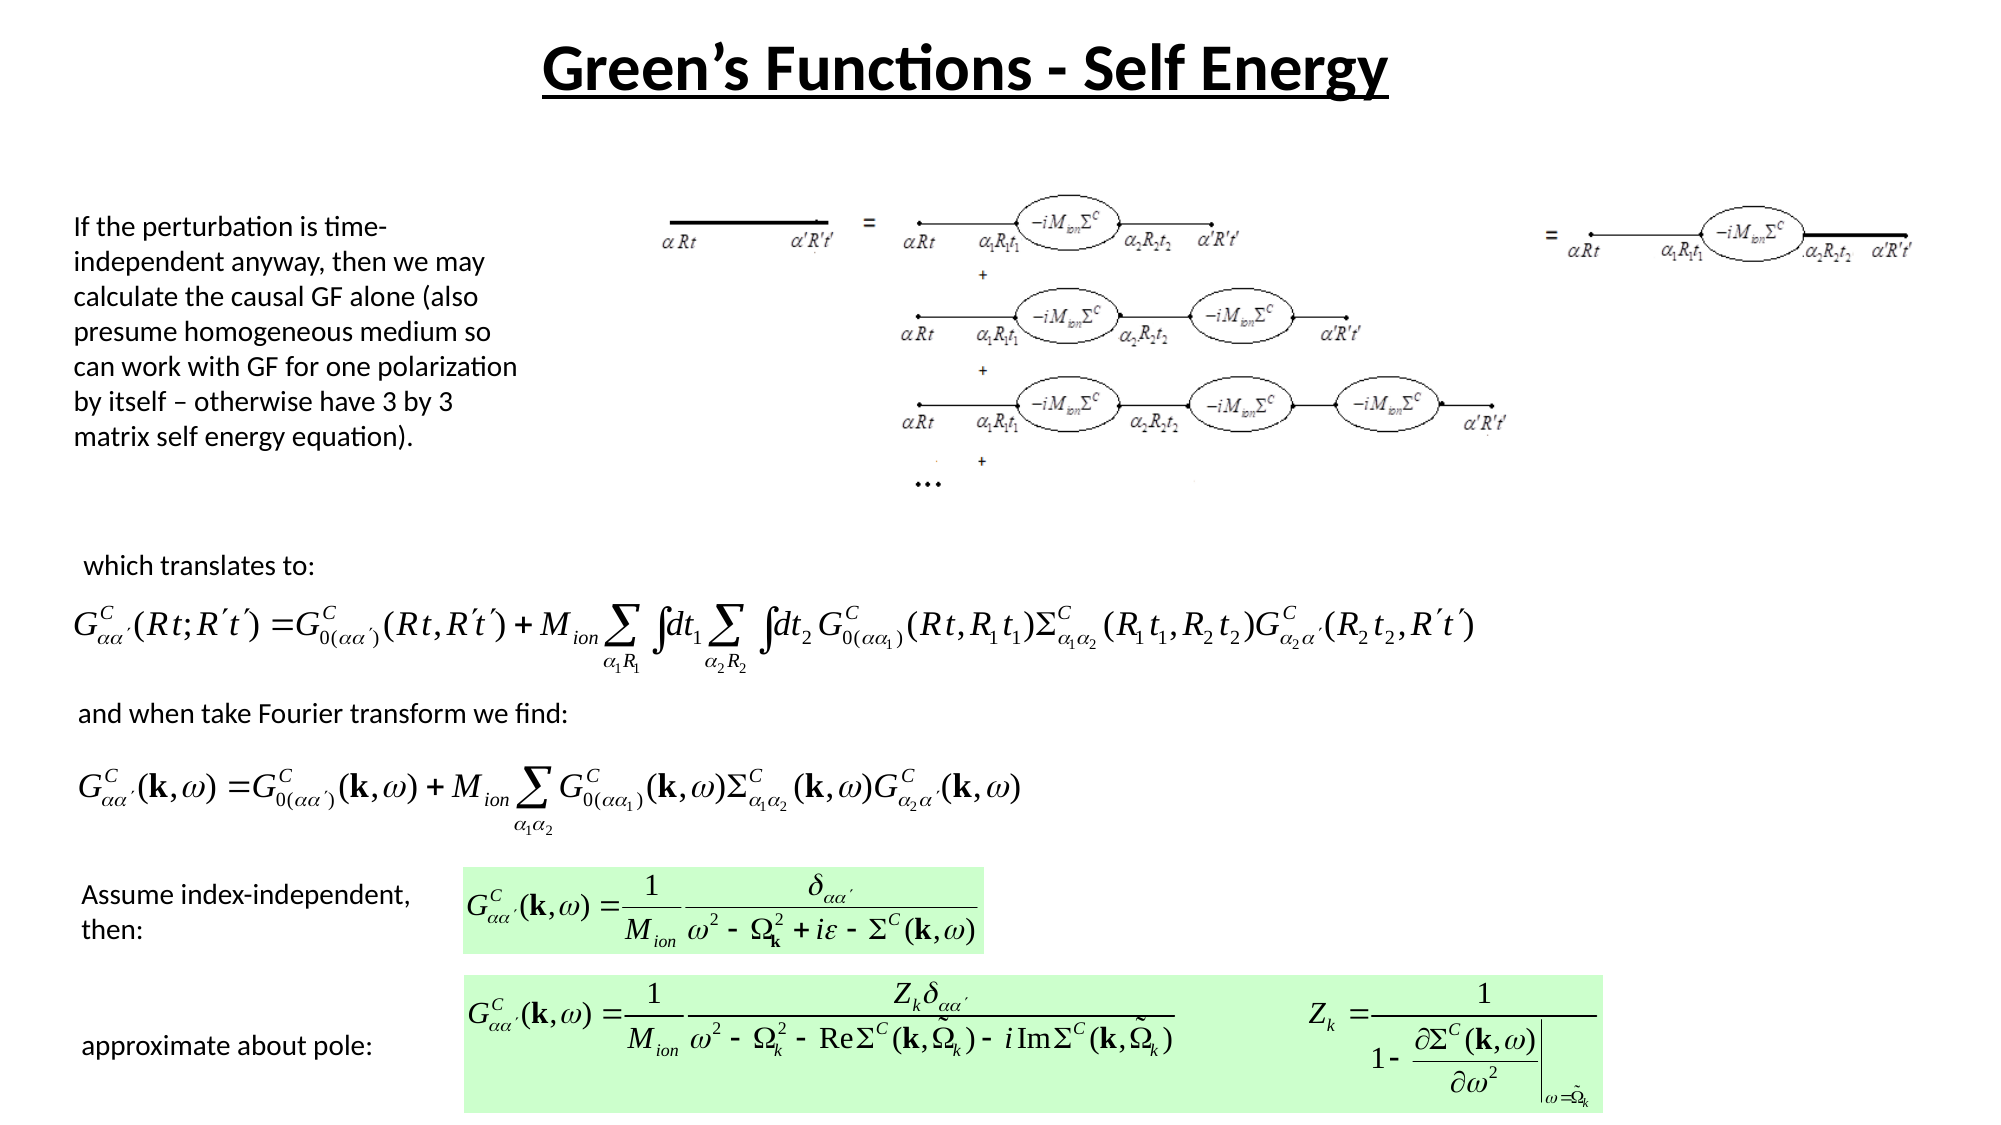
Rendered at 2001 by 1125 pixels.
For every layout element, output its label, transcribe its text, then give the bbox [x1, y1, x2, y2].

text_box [68, 594, 1482, 682]
text_box Green’s Functions - Self Energy [527, 16, 1504, 112]
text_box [481, 175, 1979, 523]
text_box which translates to: [68, 538, 457, 589]
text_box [463, 974, 1603, 1114]
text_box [462, 866, 984, 954]
text_box Assume index-independent, then: [66, 867, 462, 953]
text_box If the perturbation is time-independent anyway, then we may calculate the causal GF alone (also presume homogeneous medium so can work with GF for one polarization by itself – otherwise have 3 by 3 matrix self energy equation). [58, 199, 481, 460]
text_box approximate about pole: [66, 1018, 463, 1069]
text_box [73, 760, 1028, 844]
text_box and when take Fourier transform we find: [63, 686, 739, 737]
